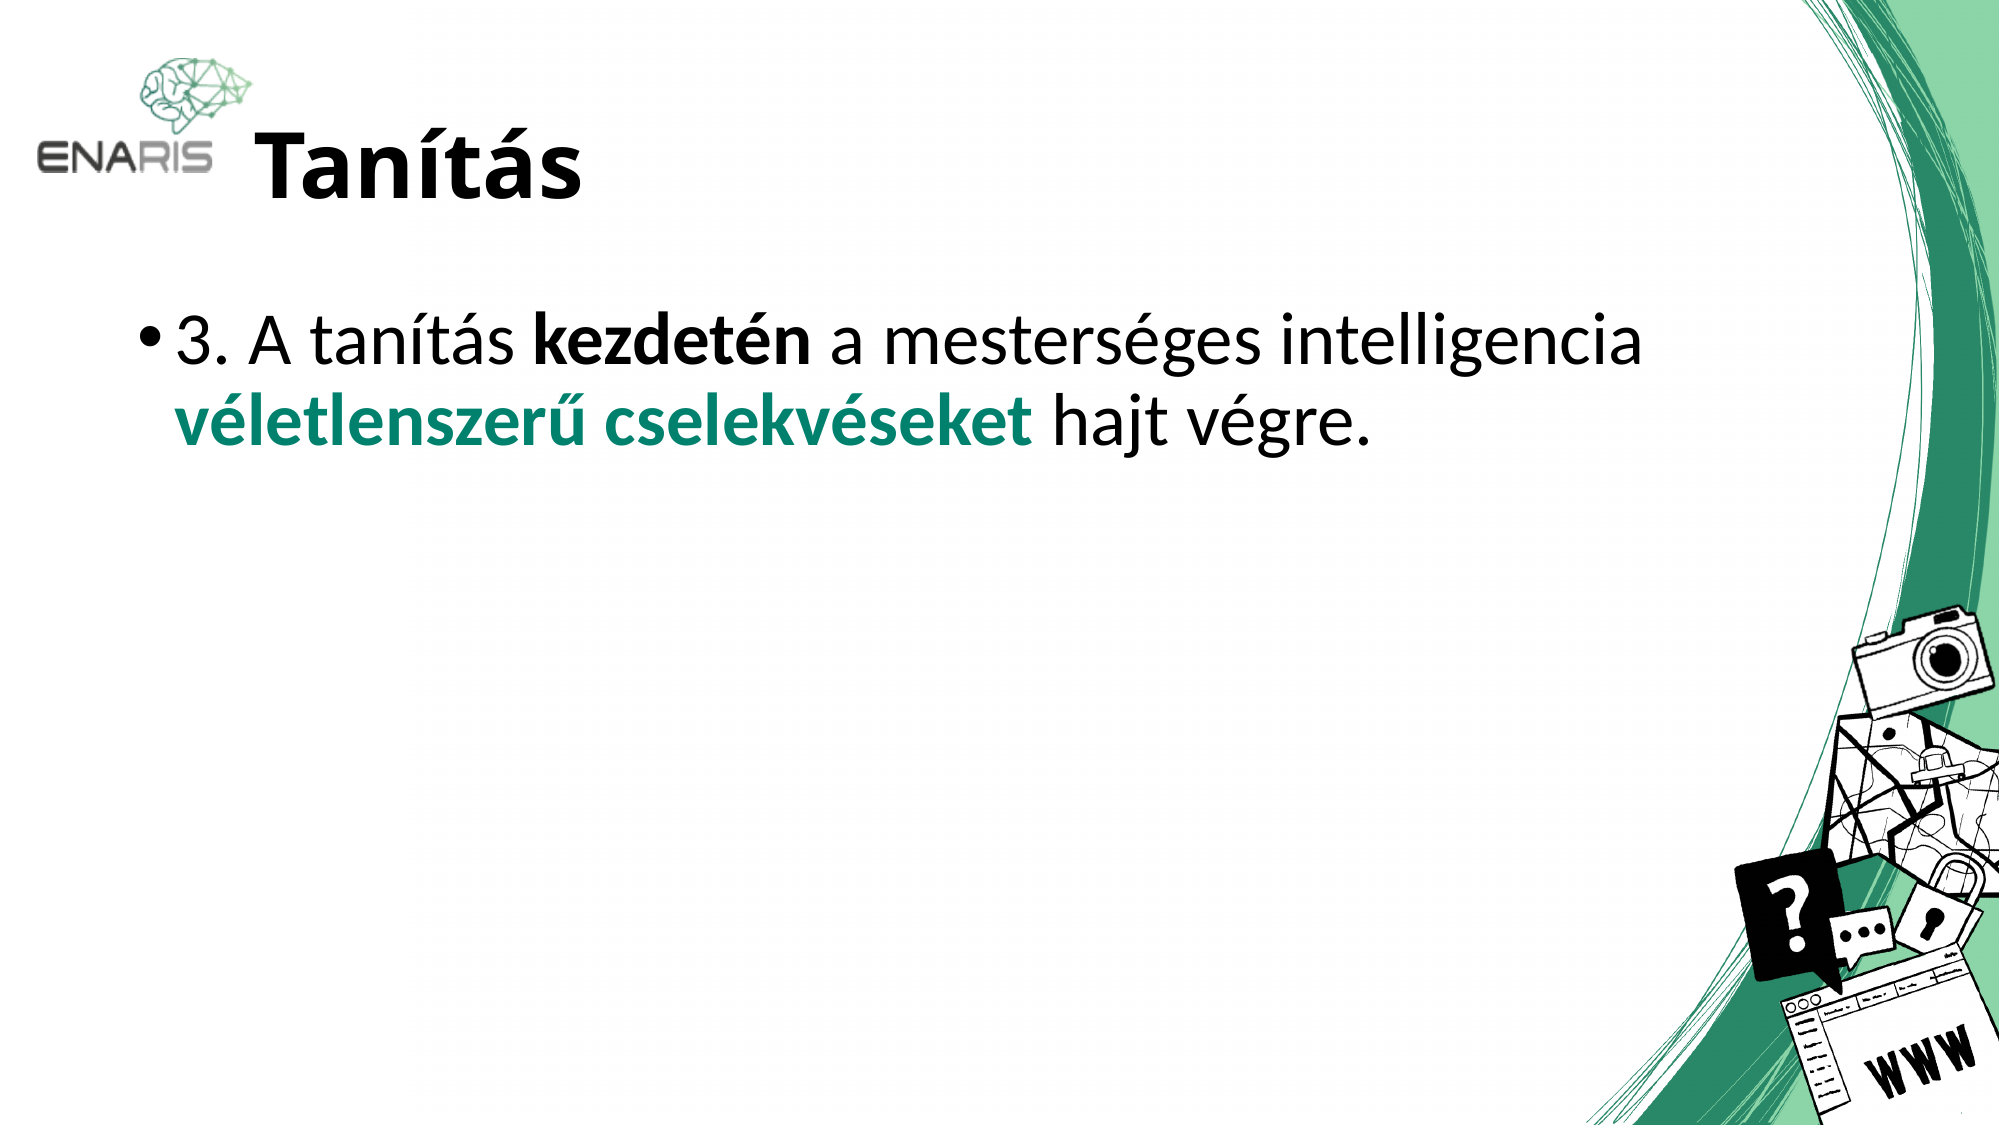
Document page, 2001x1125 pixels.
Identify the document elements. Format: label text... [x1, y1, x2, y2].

picture [408, 0, 1999, 1125]
list 3. A tanítás kezdetén a mesterséges intelligencia véletlenszerű cselekvéseket hajt végre. [137, 299, 1728, 1014]
title Tanítás [253, 59, 1863, 278]
picture [37, 58, 254, 173]
